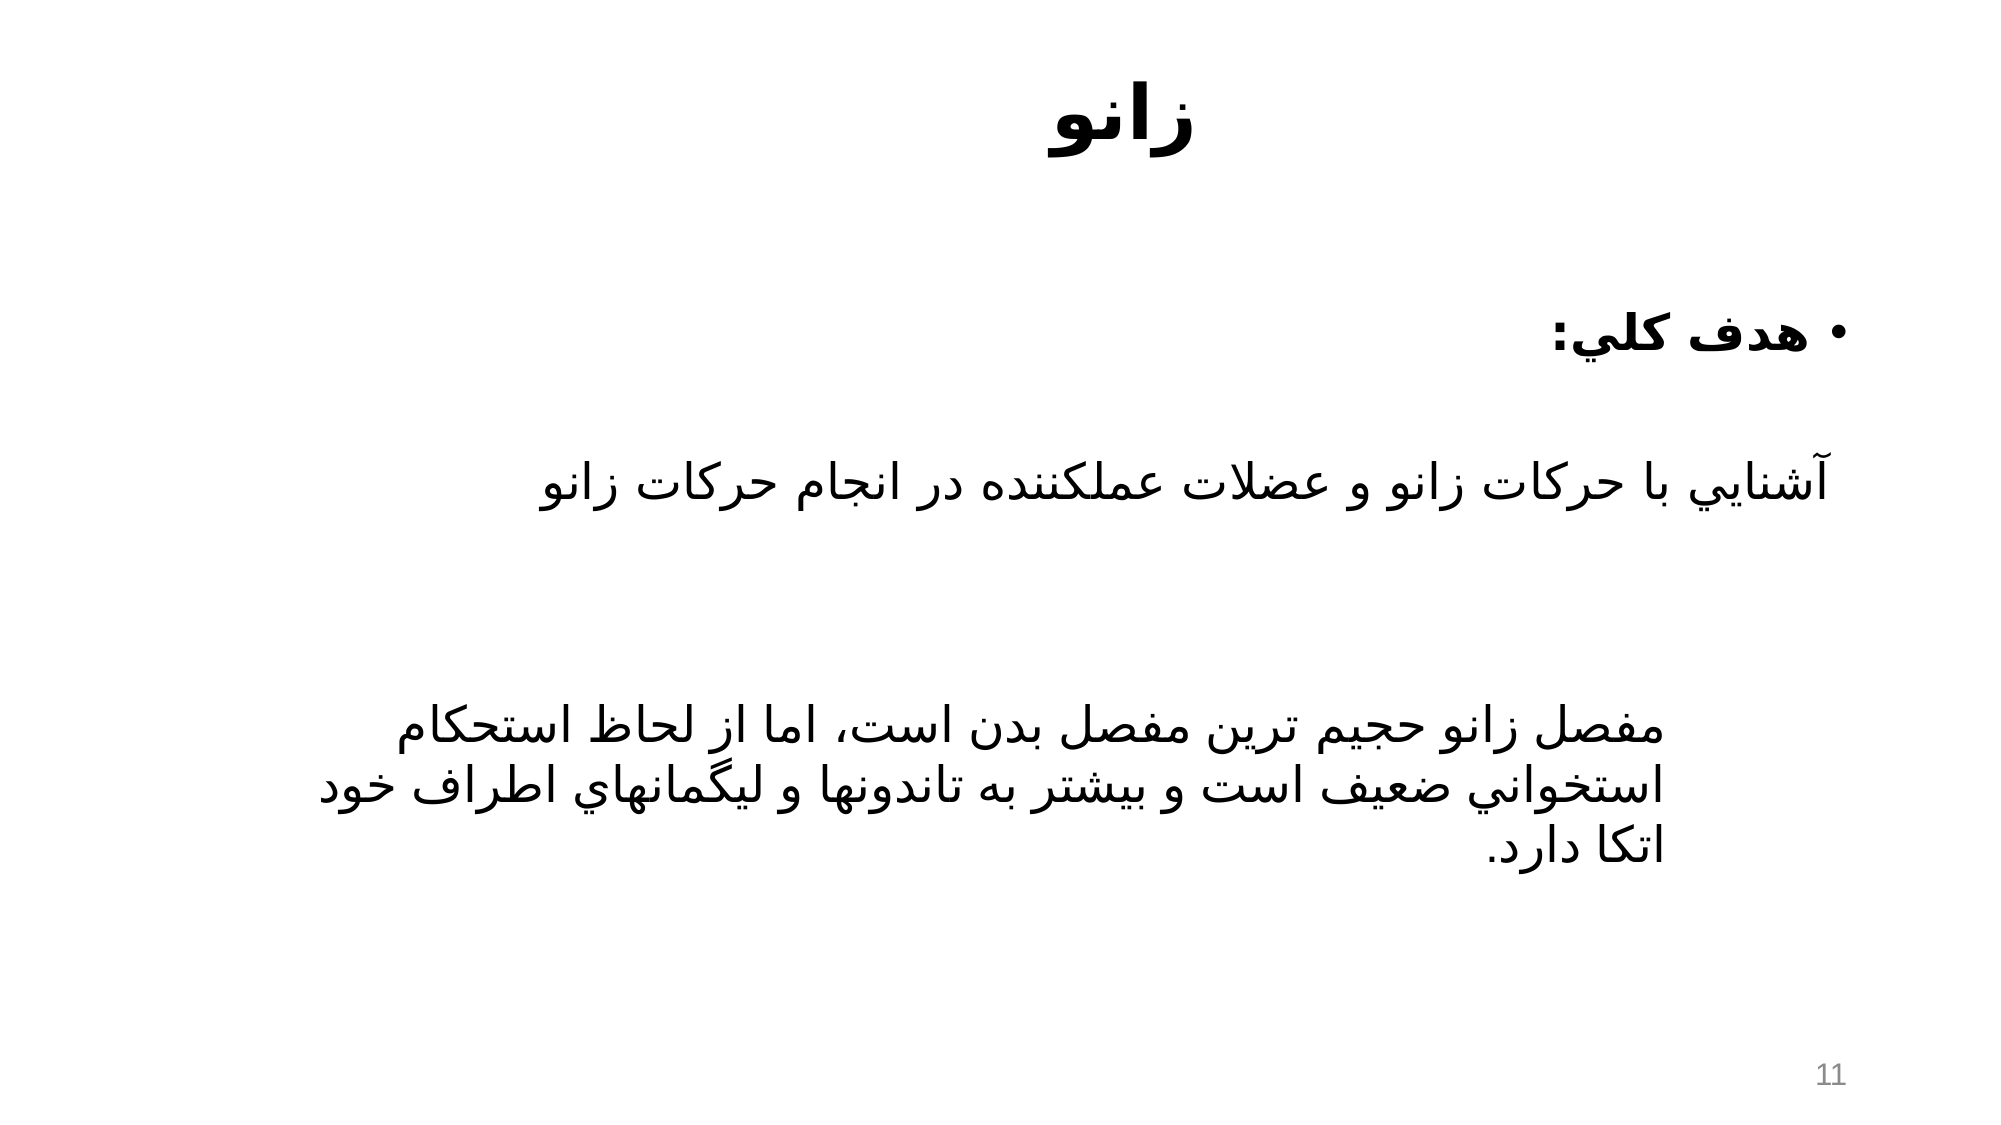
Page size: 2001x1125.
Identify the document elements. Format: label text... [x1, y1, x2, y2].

list هدف كلي: آشنايي با حركات زانو و عضلات عمل‎كننده در انجام حركات زانو [137, 299, 1863, 1014]
title زانو [114, 66, 1291, 255]
slide_number 11 [1412, 1042, 1863, 1103]
text_box مفصل زانو حجيم ترين مفصل بدن است، اما از لحاظ استحكام استخواني ضعيف است و بيشتر به تاندونها و ليگمانهاي اطراف خود اتكا دارد. [244, 680, 1691, 885]
